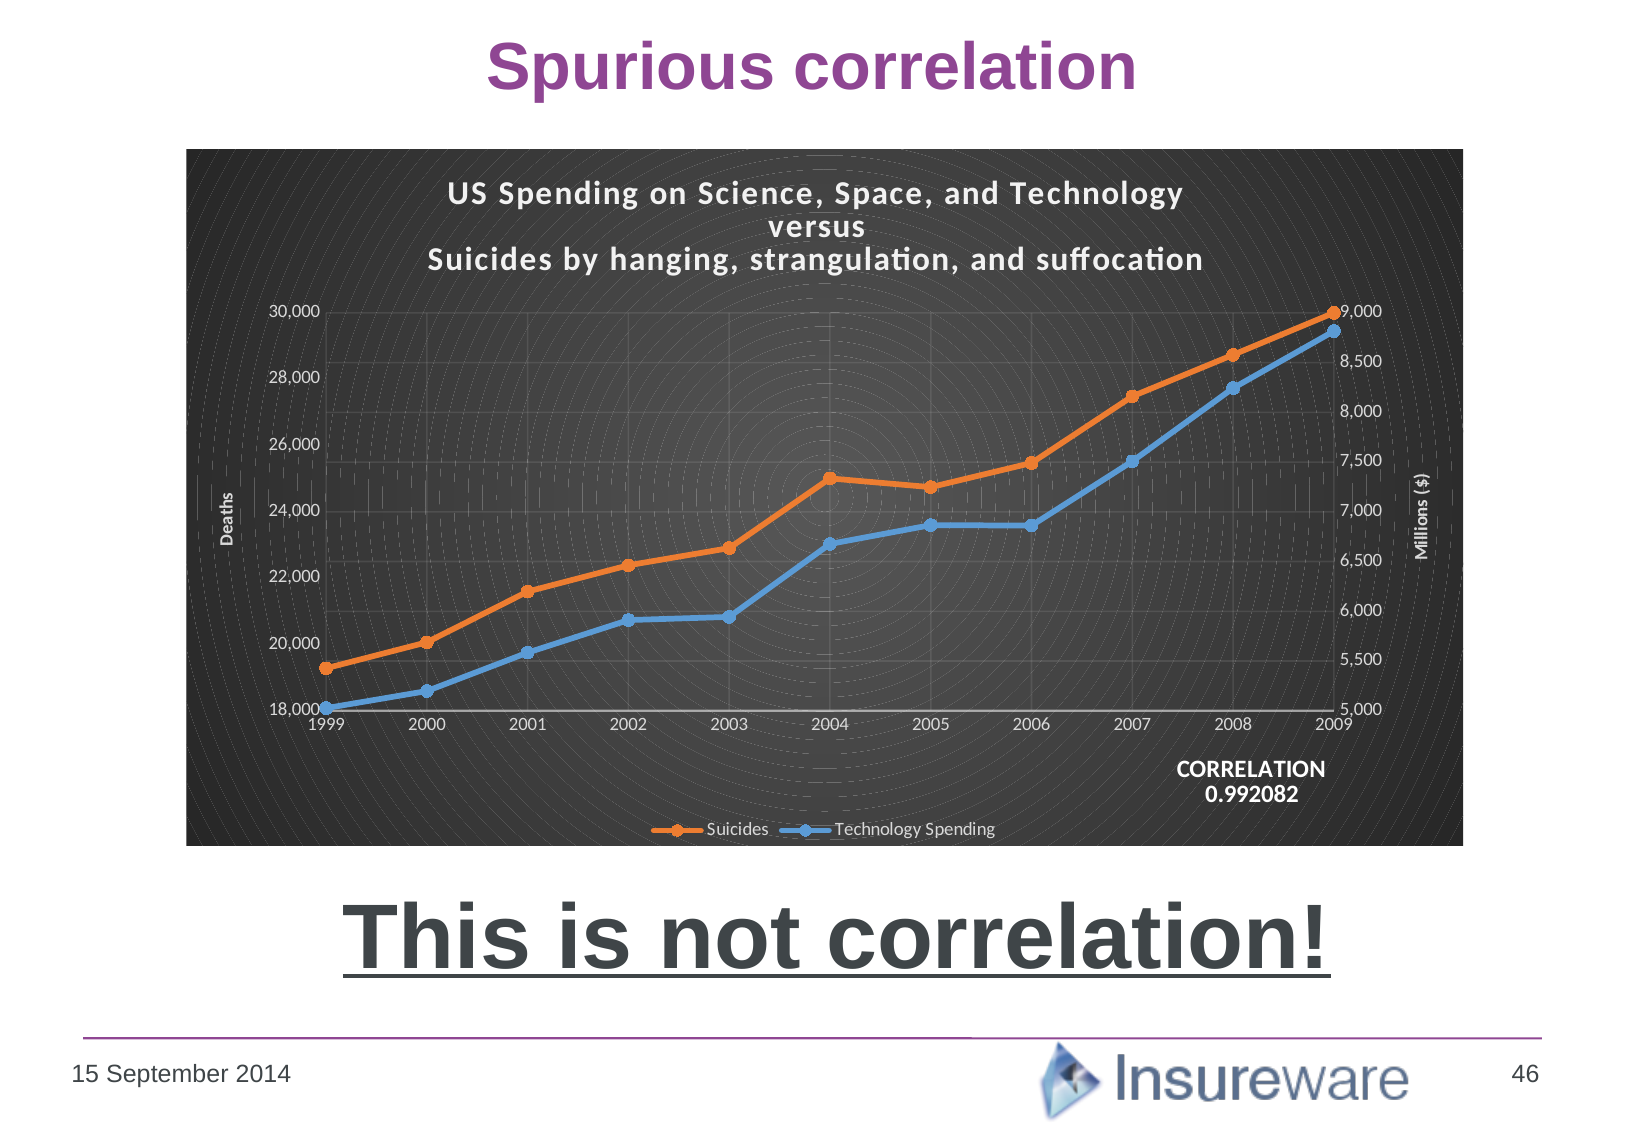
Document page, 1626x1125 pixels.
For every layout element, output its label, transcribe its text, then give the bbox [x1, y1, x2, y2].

slide_number 46 [1439, 1050, 1555, 1106]
text_box This is not correlation! [328, 869, 1372, 995]
title Spurious correlation [75, 0, 1550, 126]
chart [186, 148, 1464, 847]
picture [1036, 1039, 1416, 1125]
